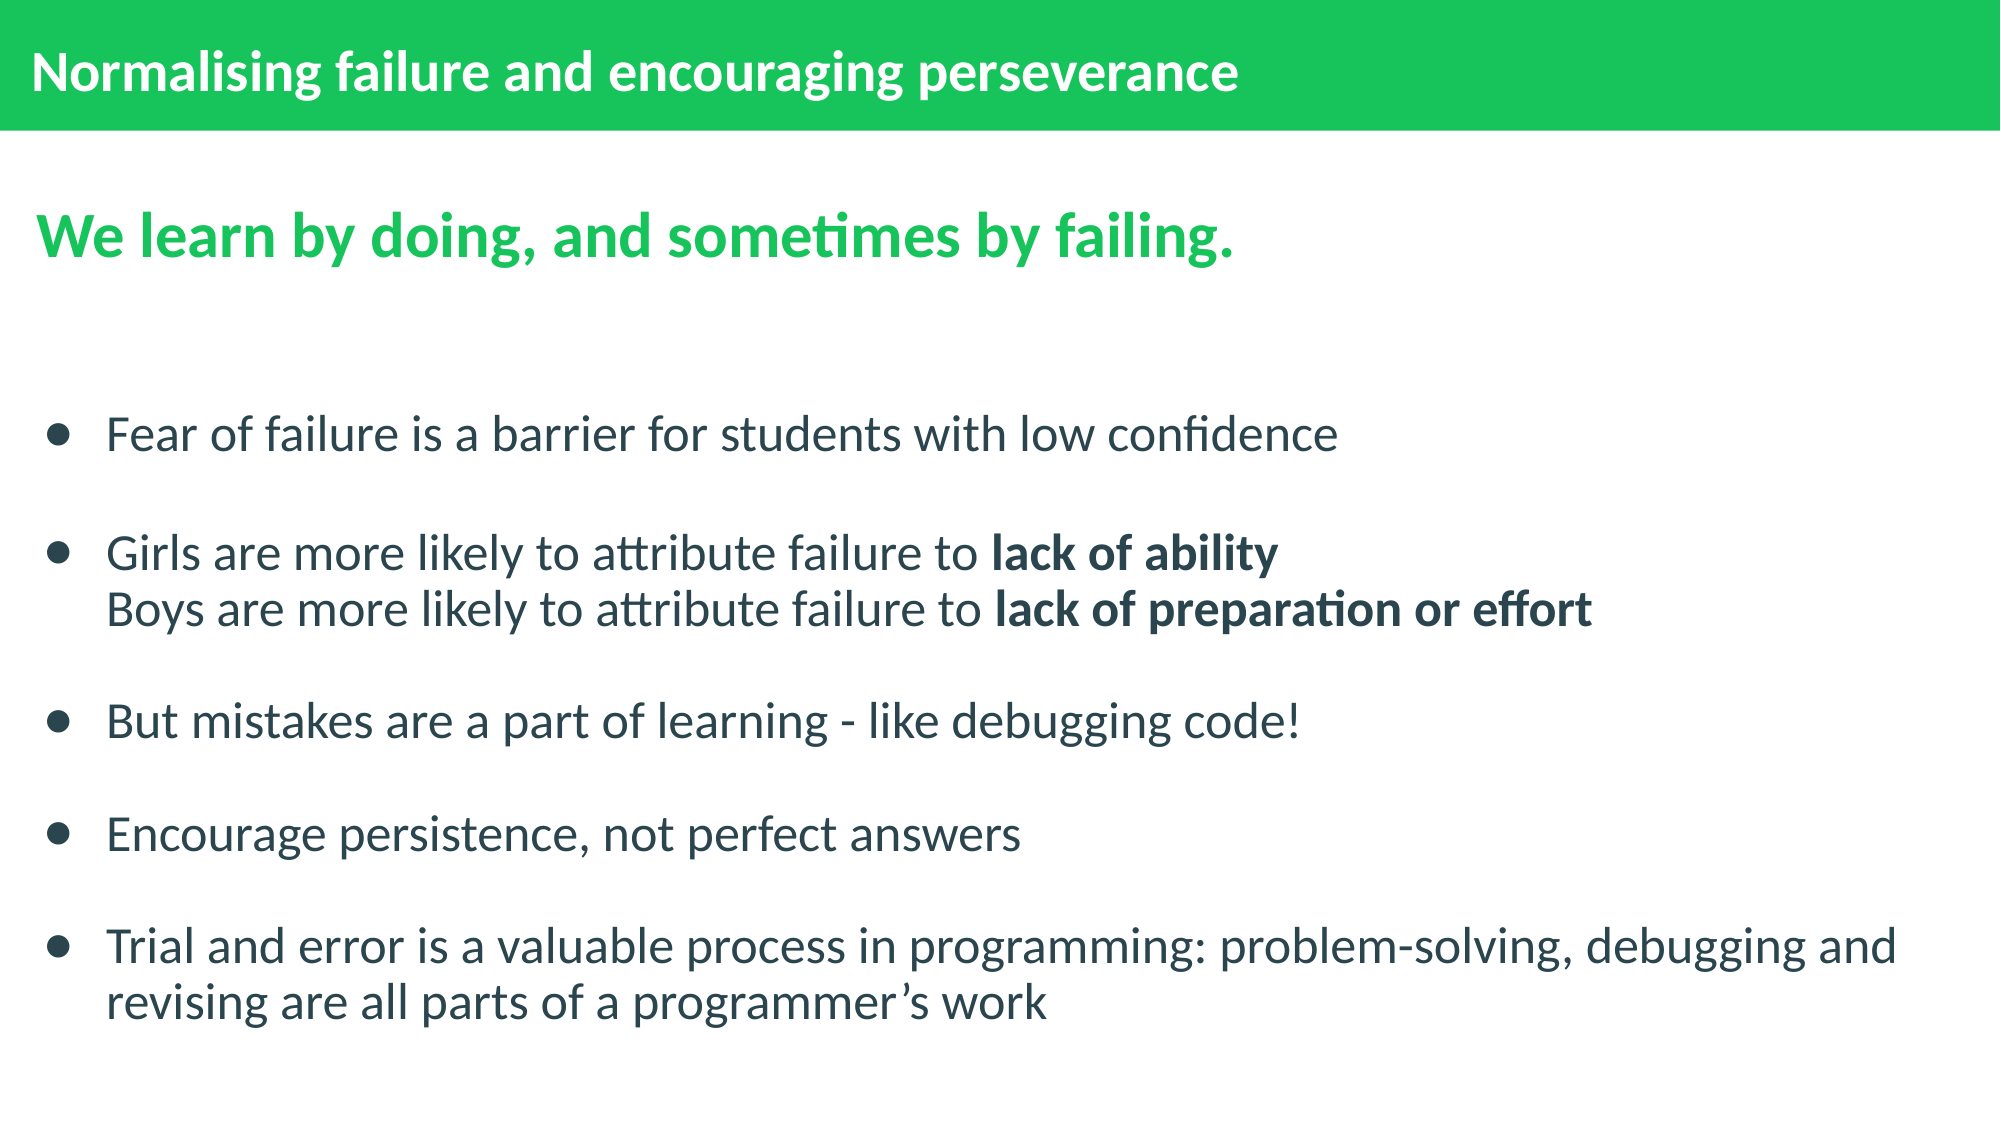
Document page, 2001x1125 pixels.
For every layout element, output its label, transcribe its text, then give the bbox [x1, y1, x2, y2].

list Fear of failure is a barrier for students with low confidence Girls are more likely to attribute failure to lack of ability Boys are more likely to attribute failure to lack of preparation or effort But mistakes are a part of learning - like debugging code! Encourage persistence, not perfect answers Trial and error is a valuable process in programming: problem-solving, debugging and revising are all parts of a programmer’s work [16, 398, 1935, 1059]
list We learn by doing, and sometimes by failing. [0, 191, 1944, 282]
title Normalising failure and encouraging perseverance [16, 13, 1976, 131]
